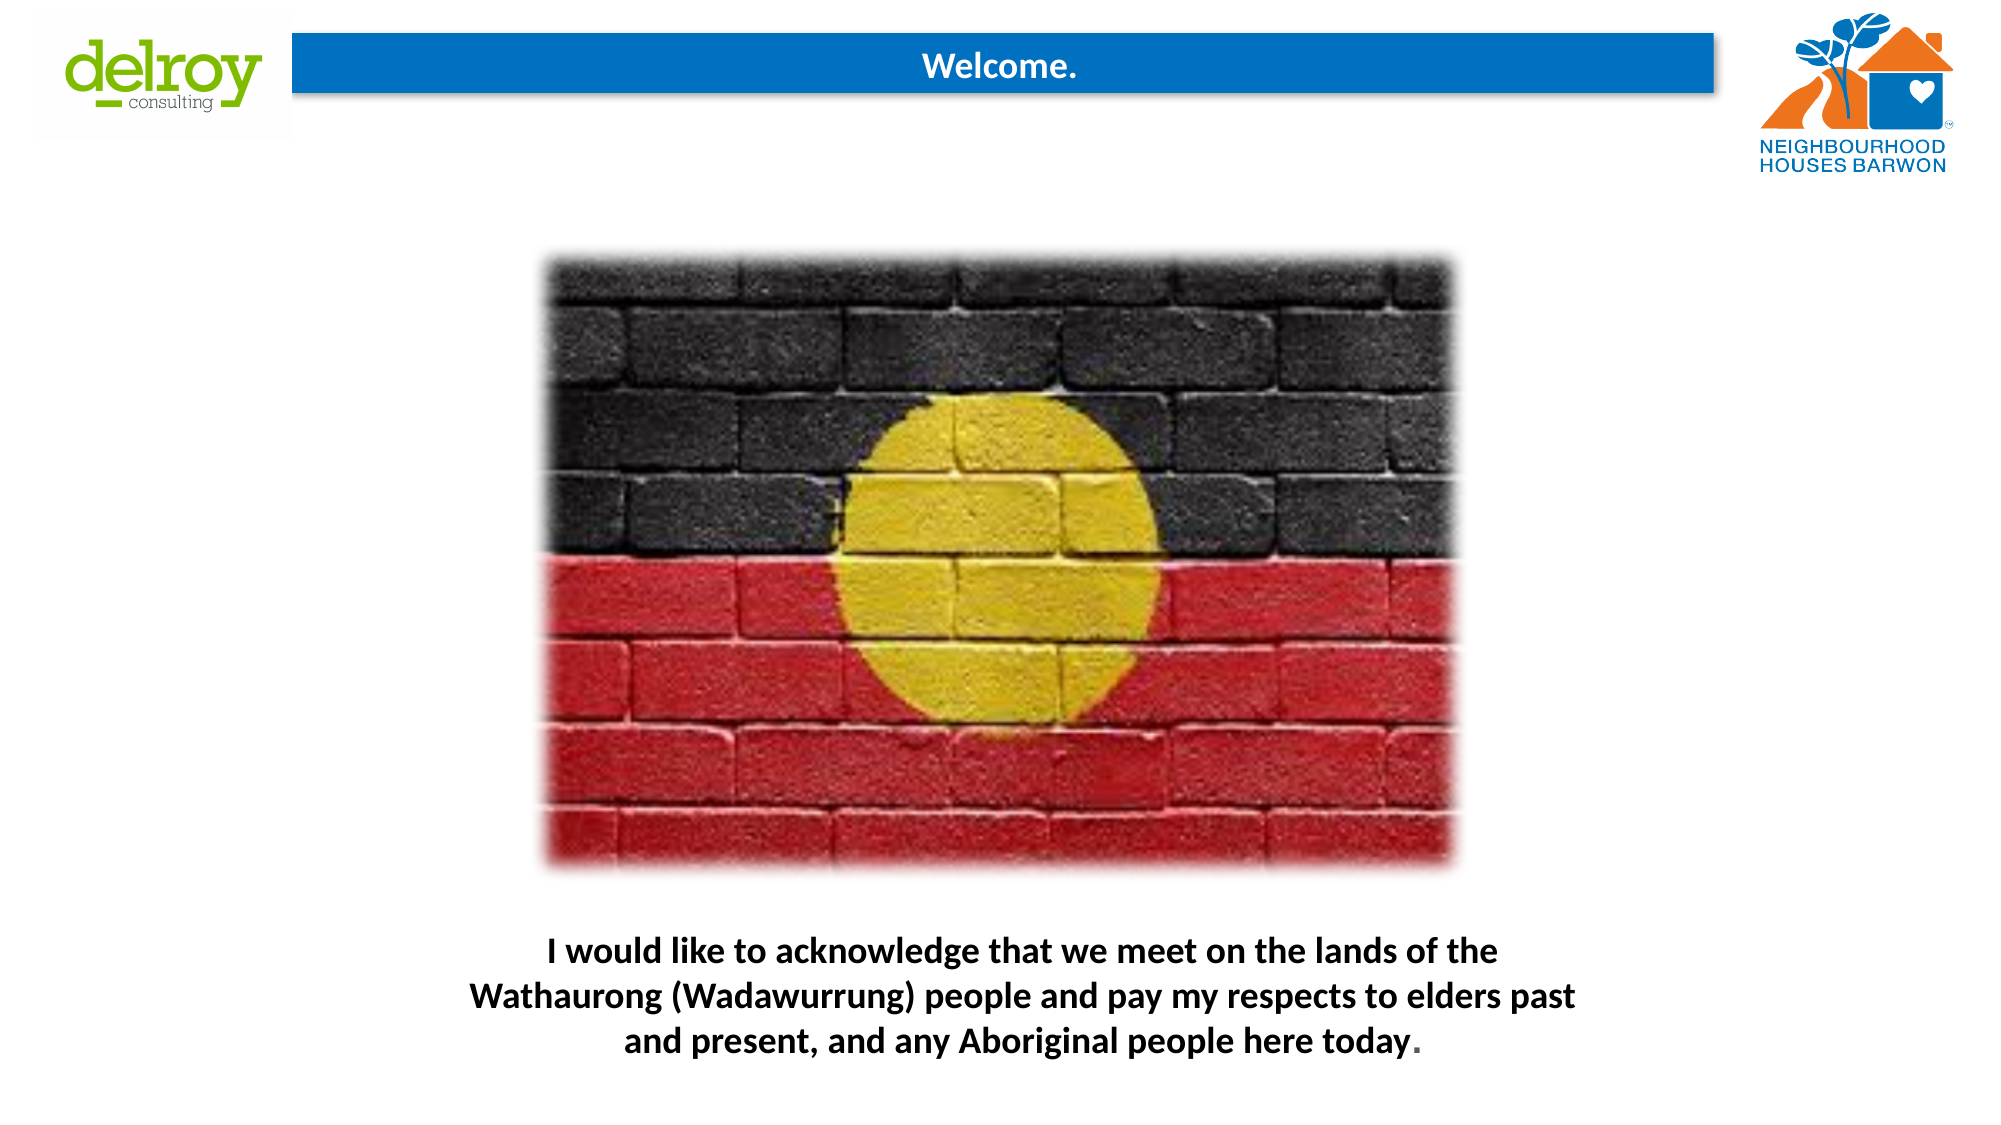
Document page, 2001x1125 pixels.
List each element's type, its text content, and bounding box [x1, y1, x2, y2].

picture [1759, 11, 1955, 176]
text_box Welcome. [292, 33, 1714, 93]
text_box I would like to acknowledge that we meet on the lands of the Wathaurong (Wadawurrung) people and pay my respects to elders past and present, and any Aboriginal people here today. [448, 918, 1599, 1069]
picture [530, 243, 1470, 882]
picture [35, 11, 292, 140]
